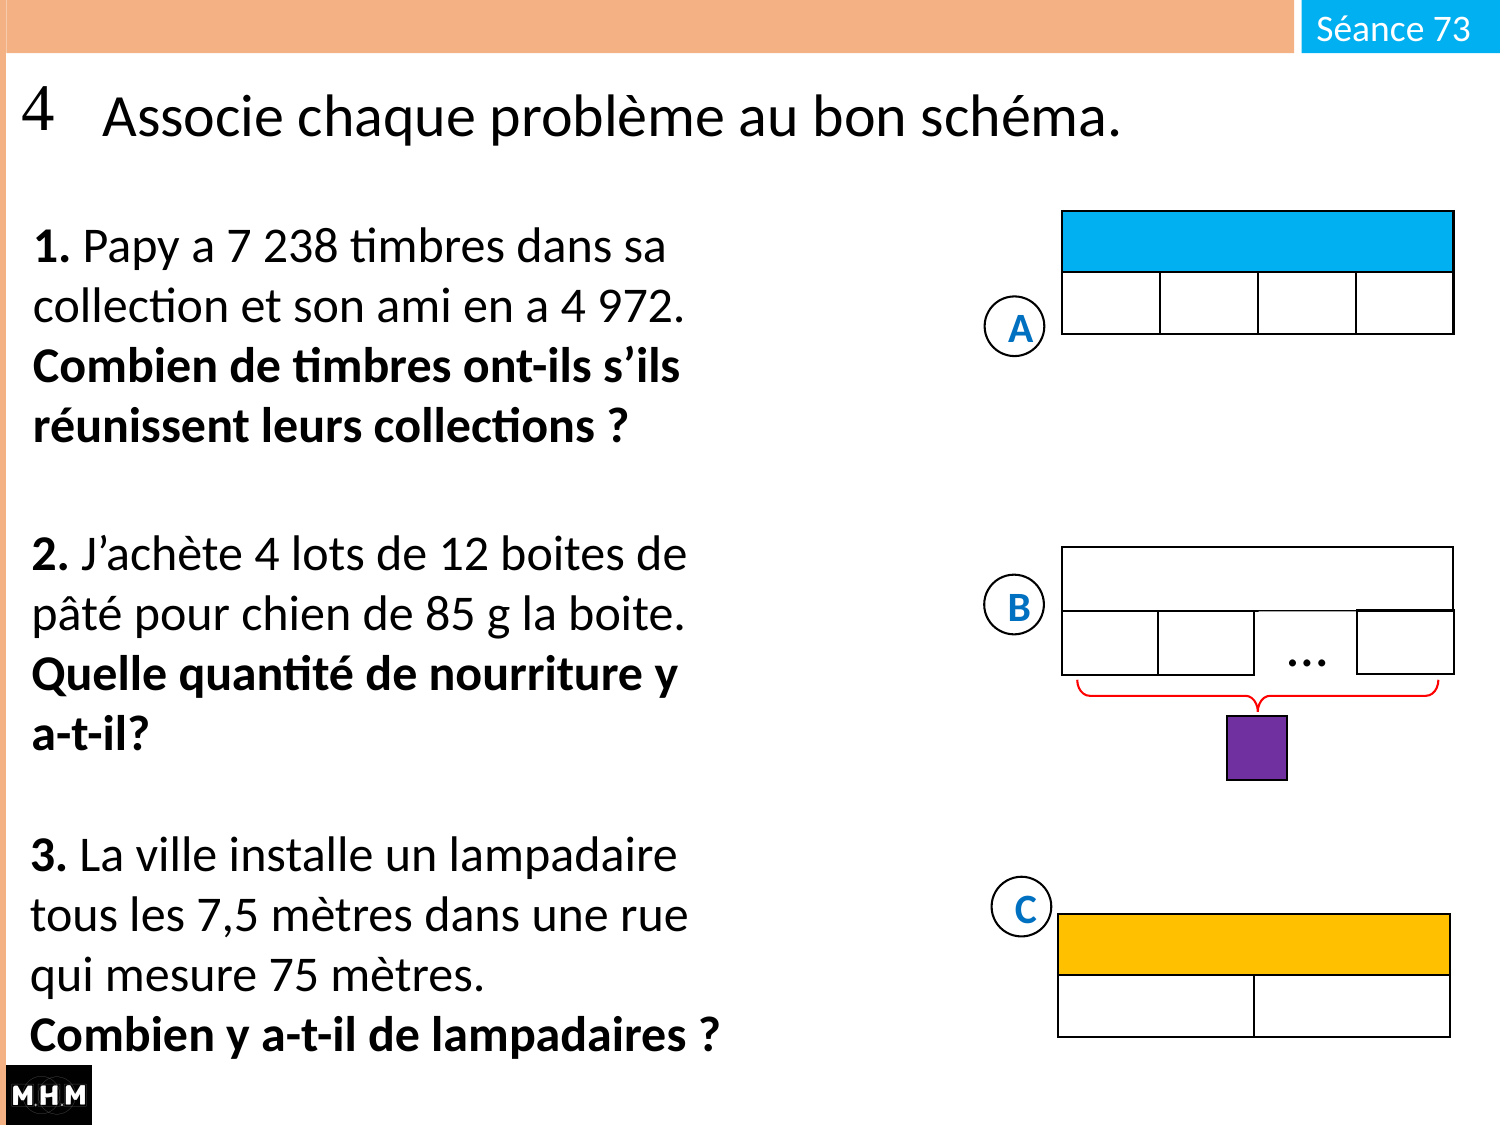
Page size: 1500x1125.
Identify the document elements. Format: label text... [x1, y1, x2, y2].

text_box 1. Papy a 7 238 timbres dans sa collection et son ami en a 4 972. Combien de timbres ont-ils s’ils réunissent leurs collections ? [18, 204, 728, 460]
picture [6, 1065, 92, 1125]
text_box C [990, 875, 1053, 938]
title Associe chaque problème au bon schéma. [87, 32, 1382, 158]
text_box B [983, 573, 1045, 636]
text_box 3. La ville installe un lampadaire tous les 7,5 mètres dans une rue qui mesure 75 mètres. Combien y a-t-il de lampadaires ? [14, 814, 739, 1069]
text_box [1061, 210, 1454, 334]
text_box 2. J’achète 4 lots de 12 boites de pâté pour chien de 85 g la boite. Quelle quantité de nourriture y a-t-il? [16, 513, 720, 769]
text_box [1061, 546, 1454, 781]
text_box A [983, 295, 1046, 358]
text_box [1058, 913, 1451, 1037]
